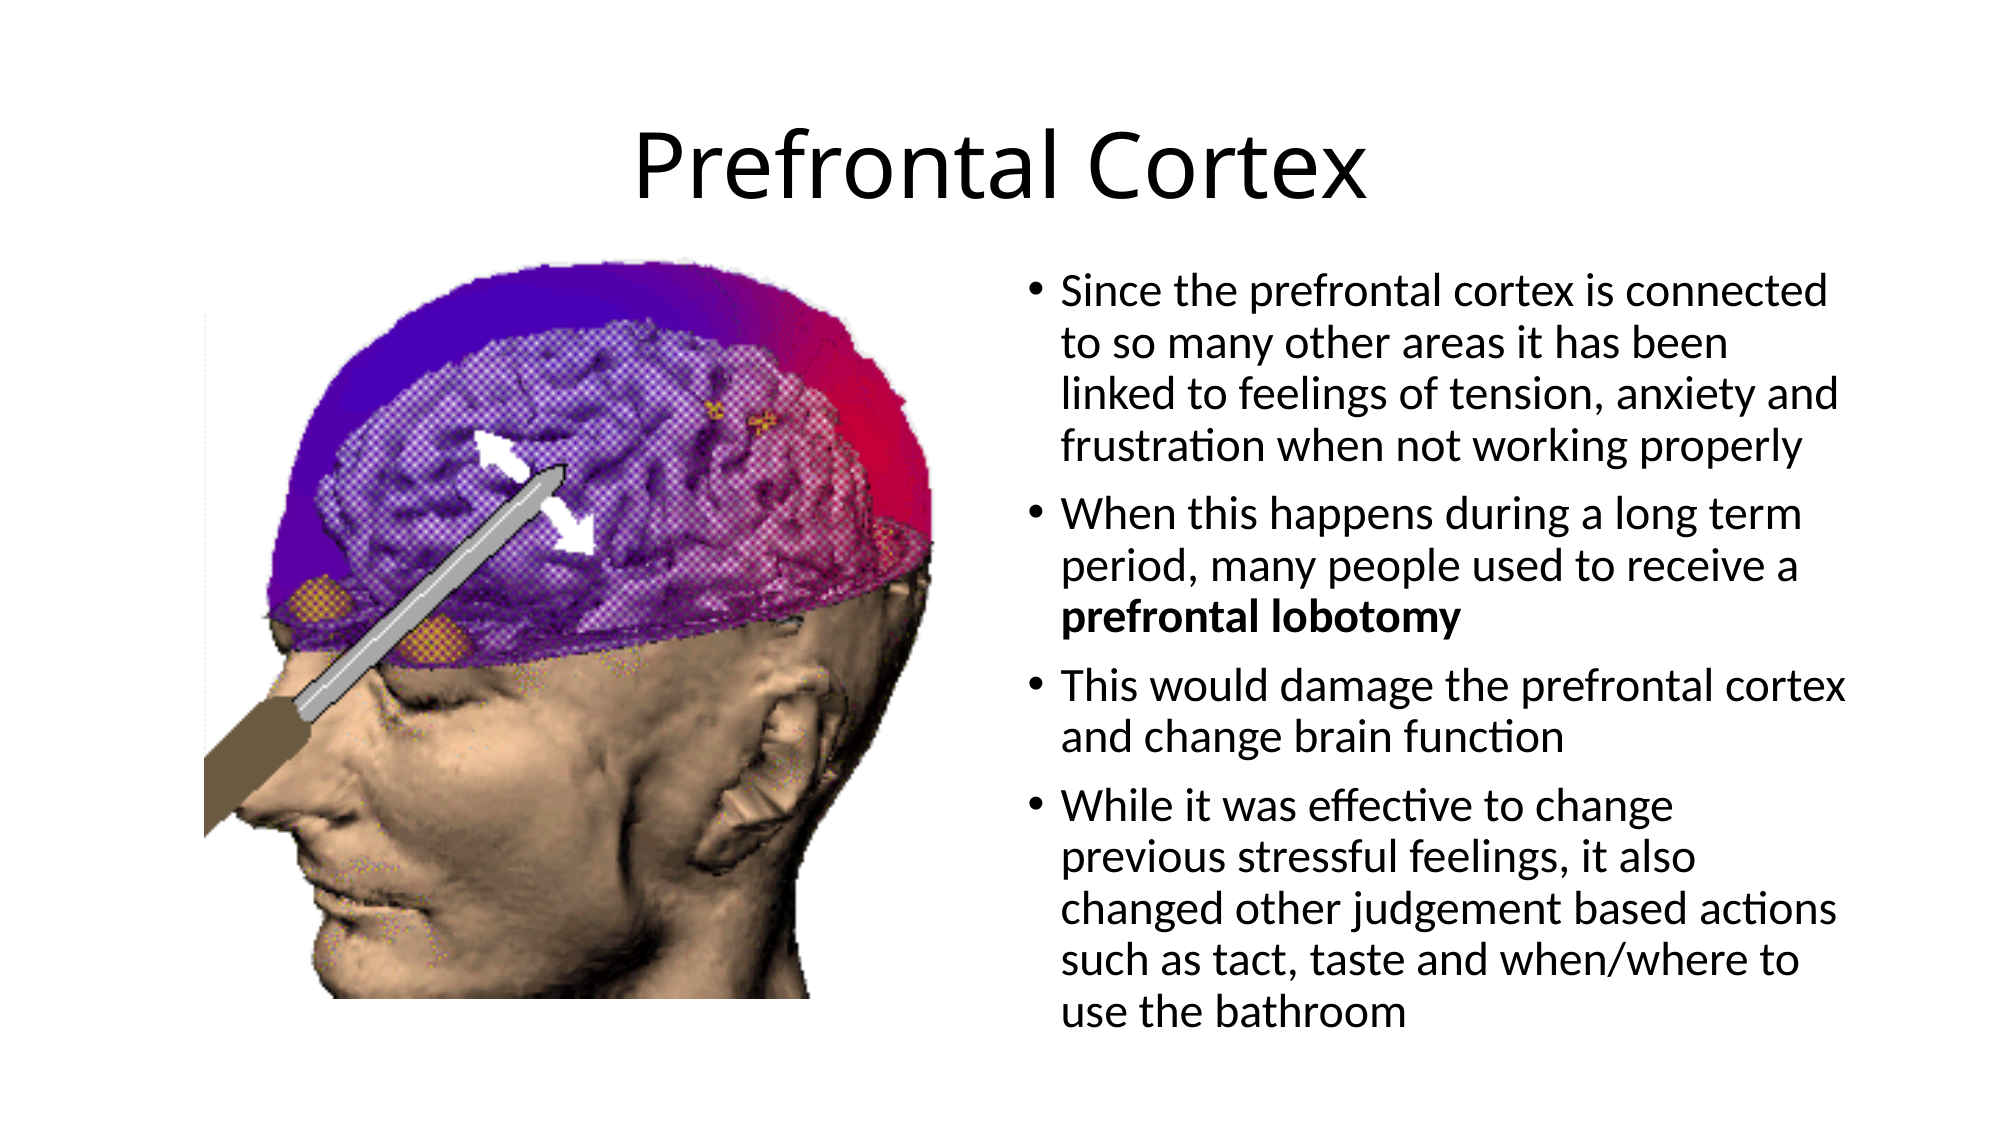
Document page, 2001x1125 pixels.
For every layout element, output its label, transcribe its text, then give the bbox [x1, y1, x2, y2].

list Since the prefrontal cortex is connected to so many other areas it has been linked to feelings of tension, anxiety and frustration when not working properly When this happens during a long term period, many people used to receive a prefrontal lobotomy This would damage the prefrontal cortex and change brain function While it was effective to change previous stressful feelings, it also changed other judgement based actions such as tact, taste and when/where to use the bathroom [1012, 258, 1863, 1092]
title Prefrontal Cortex [137, 59, 1863, 278]
picture [204, 257, 946, 999]
